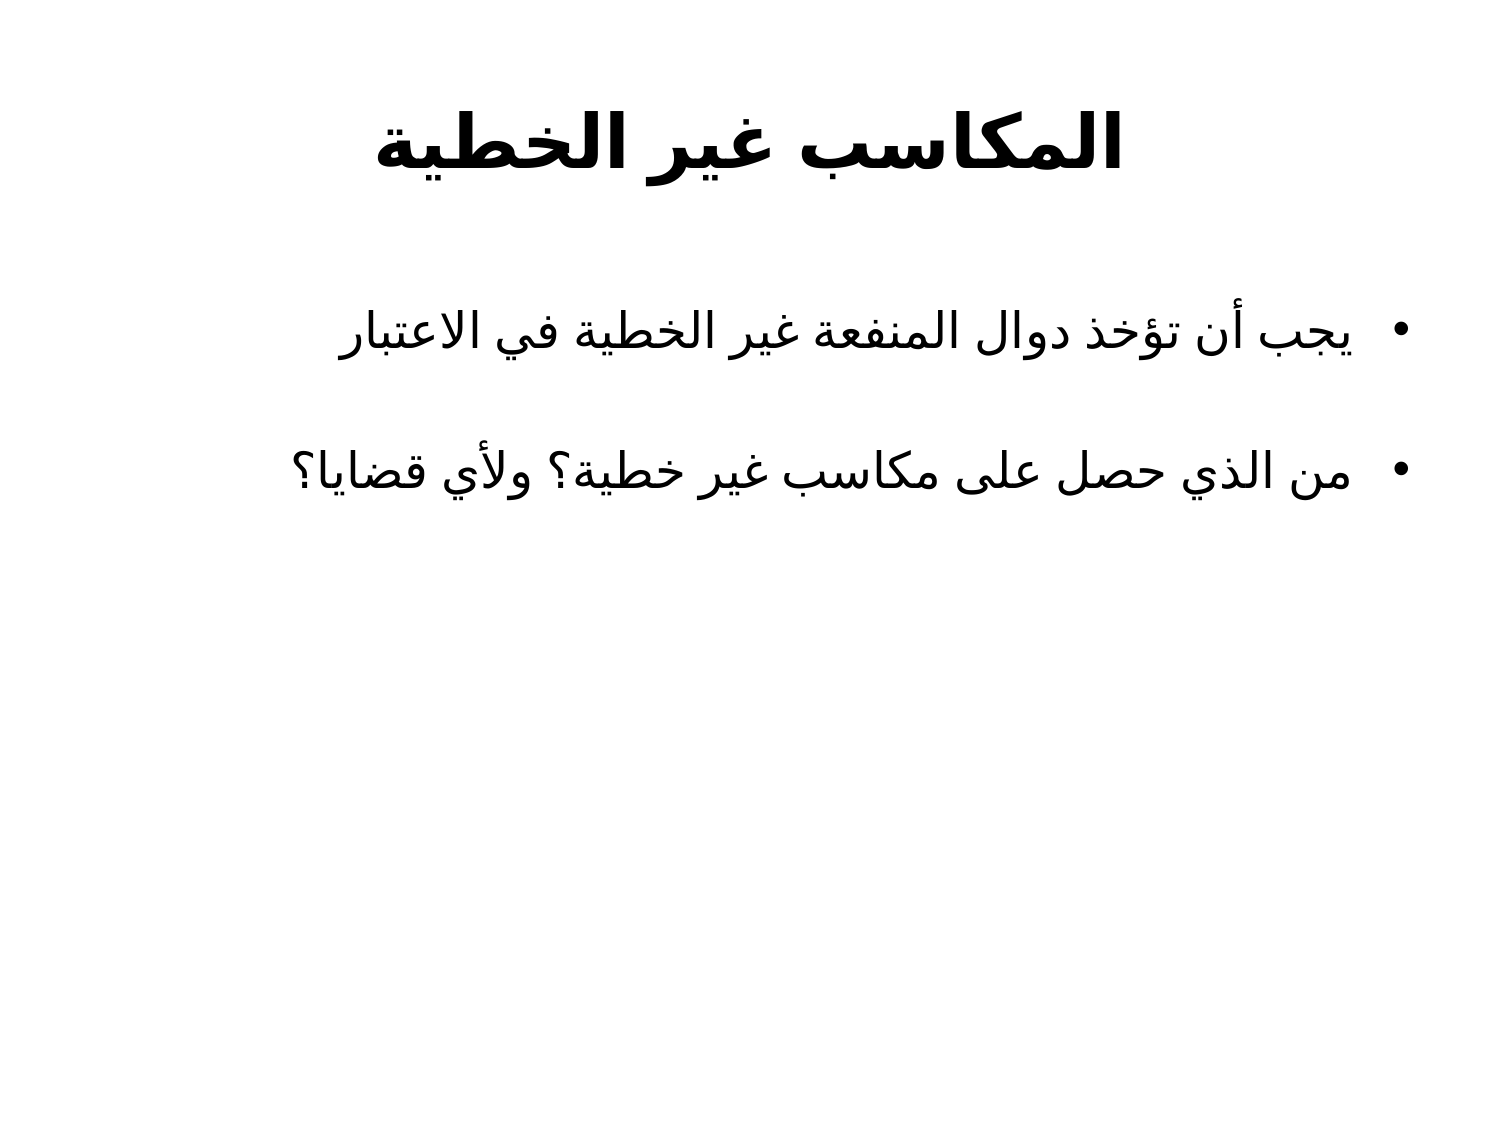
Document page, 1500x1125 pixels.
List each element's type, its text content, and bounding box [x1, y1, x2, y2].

list يجب أن تؤخذ دوال المنفعة غير الخطية في الاعتبار من الذي حصل على مكاسب غير خطية؟ ولأي قضايا؟ [75, 290, 1425, 1034]
title المكاسب غير الخطية [75, 45, 1425, 233]
